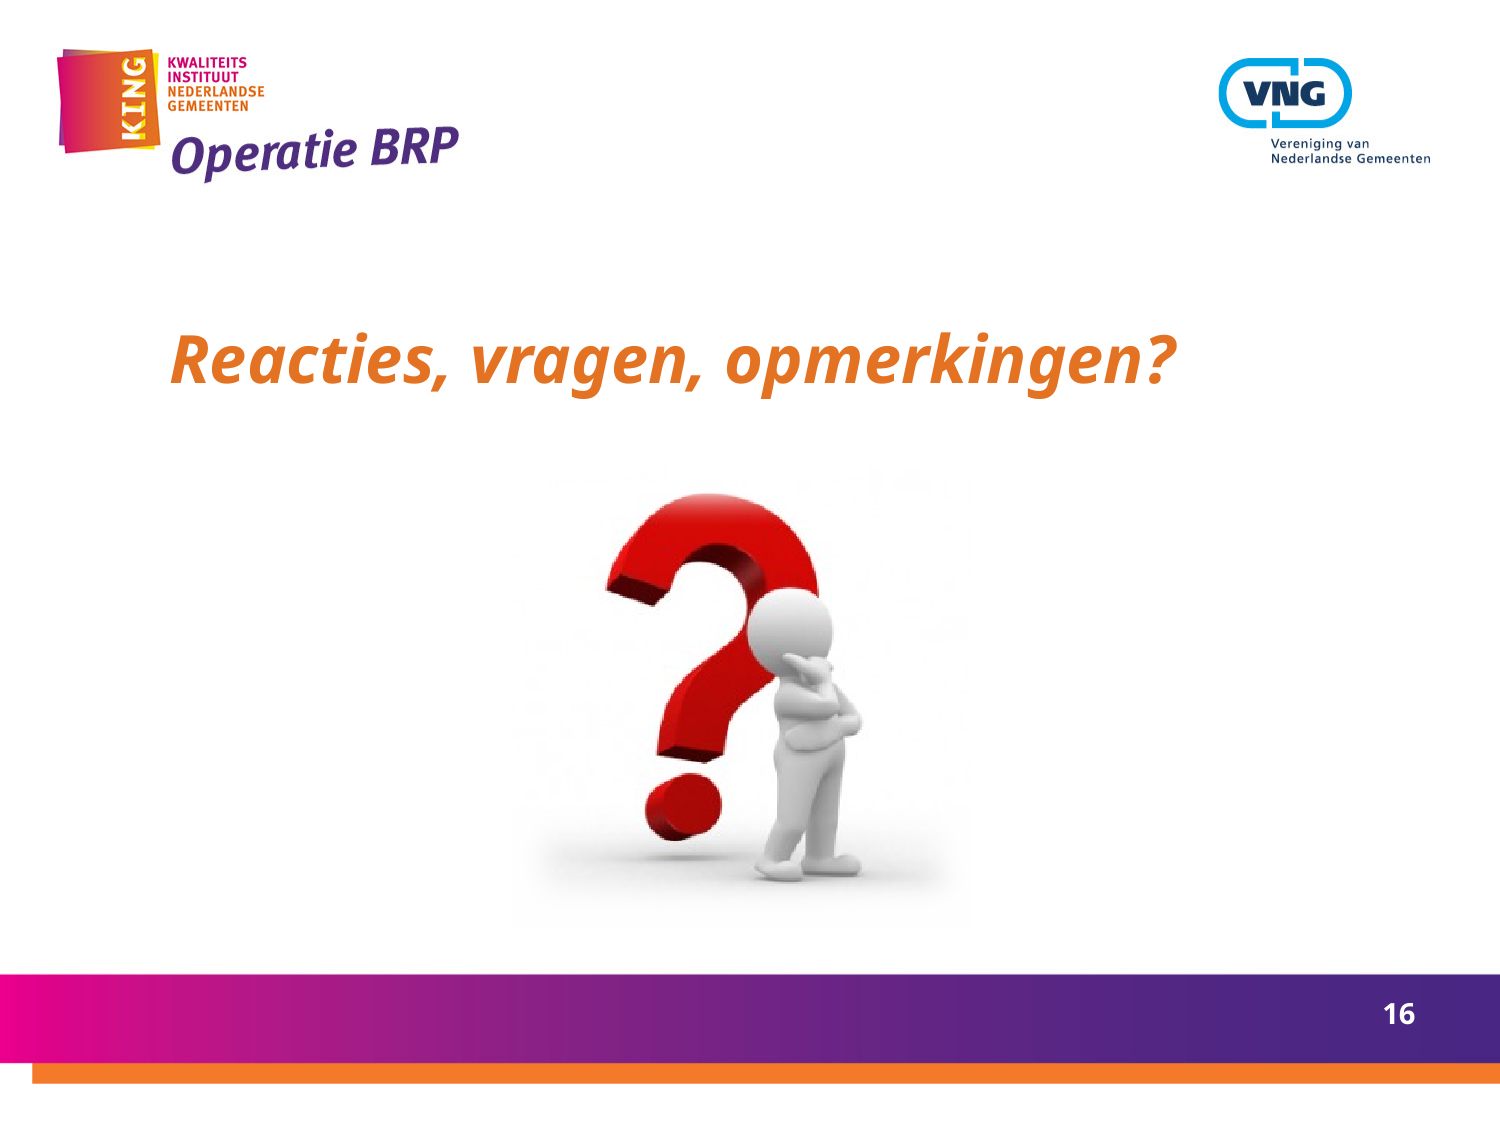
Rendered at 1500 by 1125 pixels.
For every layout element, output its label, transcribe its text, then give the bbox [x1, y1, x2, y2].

title Reacties, vragen, opmerkingen? [154, 239, 1422, 556]
picture [0, 0, 1500, 1125]
slide_number 16 [1080, 987, 1431, 1036]
